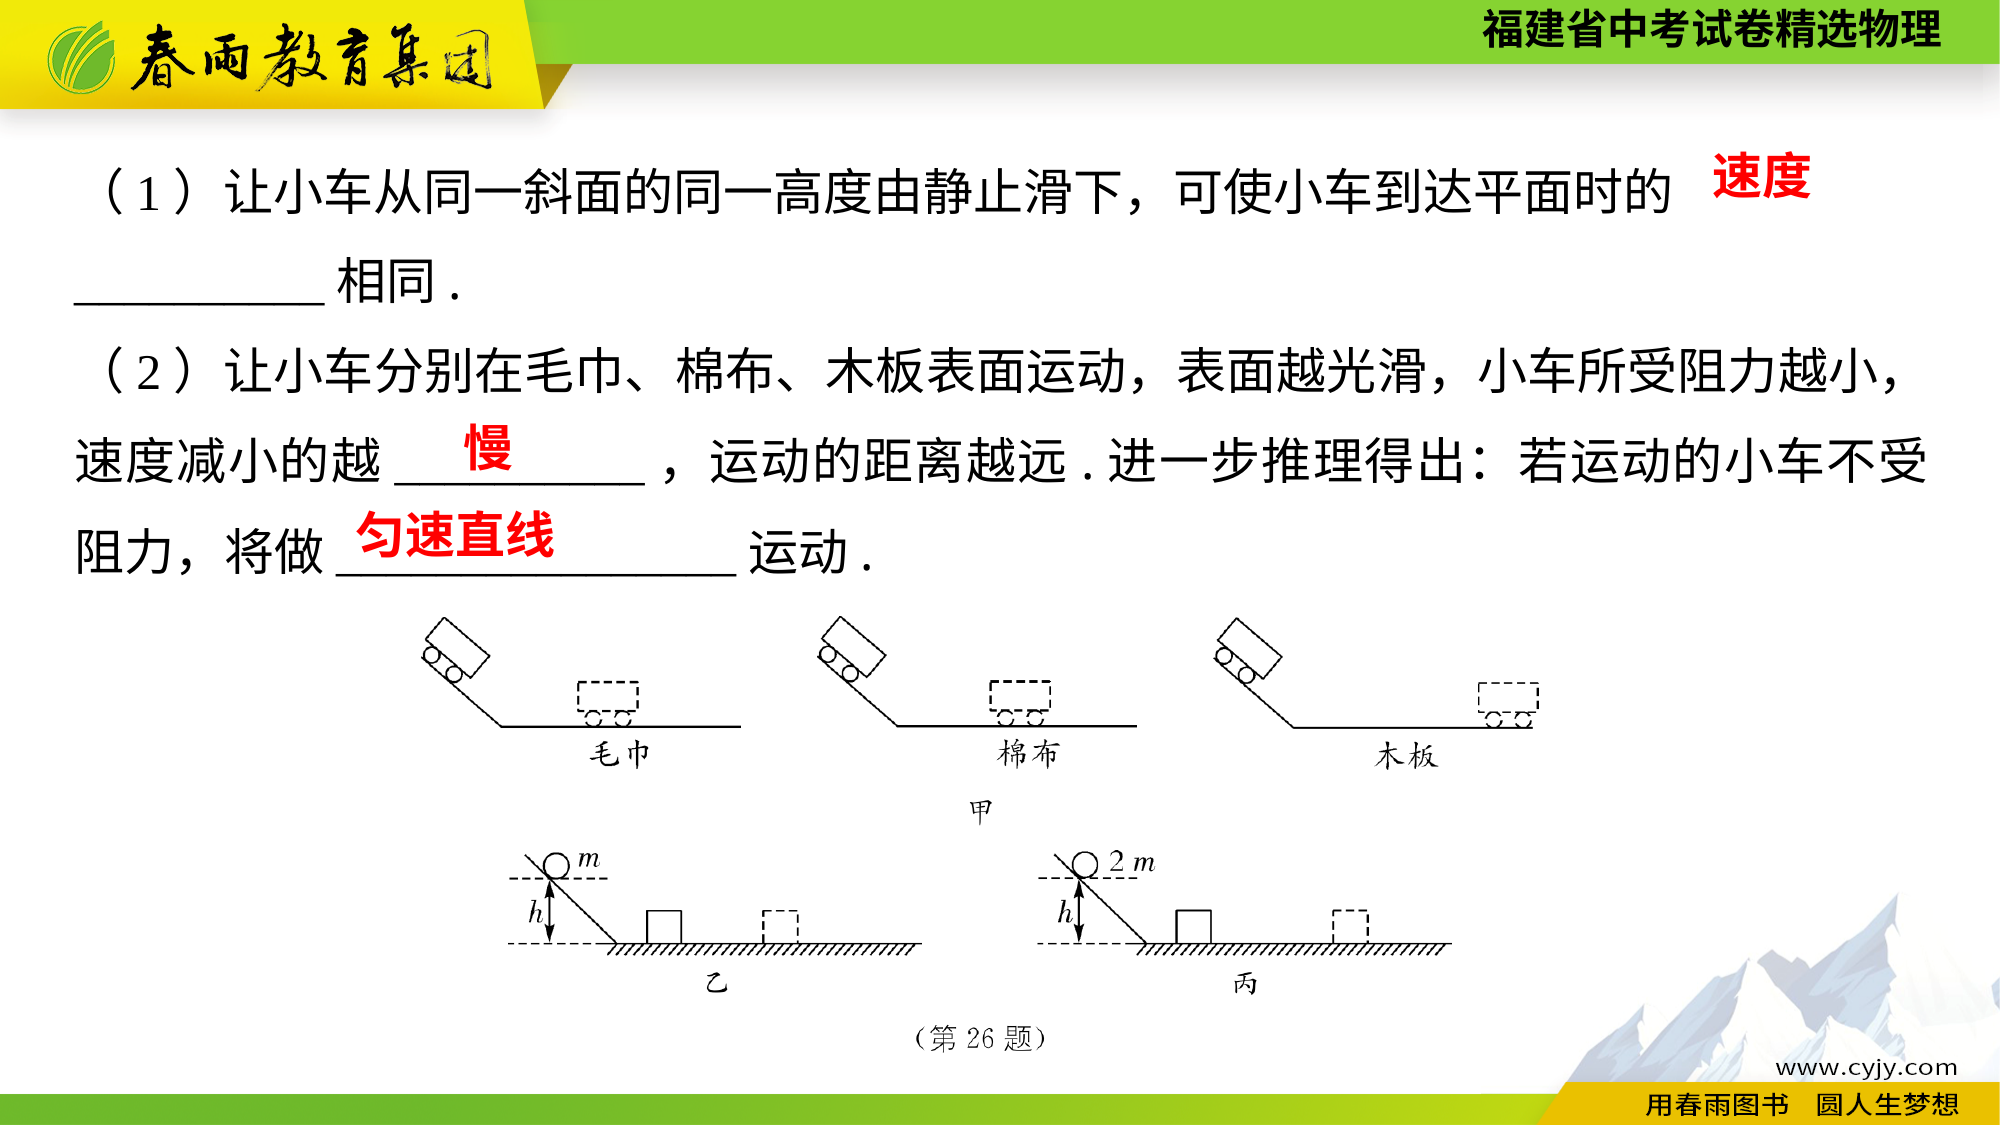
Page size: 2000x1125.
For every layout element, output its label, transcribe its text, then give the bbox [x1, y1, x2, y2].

picture [0, 0, 2000, 1125]
text_box 速度 [1697, 137, 1828, 212]
text_box 匀速直线 [340, 496, 621, 572]
list （1）让小车从同一斜面的同一高度由静止滑下，可使小车到达平面时的__________相同. （2）让小车分别在毛巾、棉布、木板表面运动，表面越光滑，小车所受阻力越小，速度减小的越__________，运动的距离越远.进一步推理得出：若运动的小车不受阻力，将做________________运动. [59, 122, 1944, 592]
text_box 慢 [398, 408, 529, 484]
